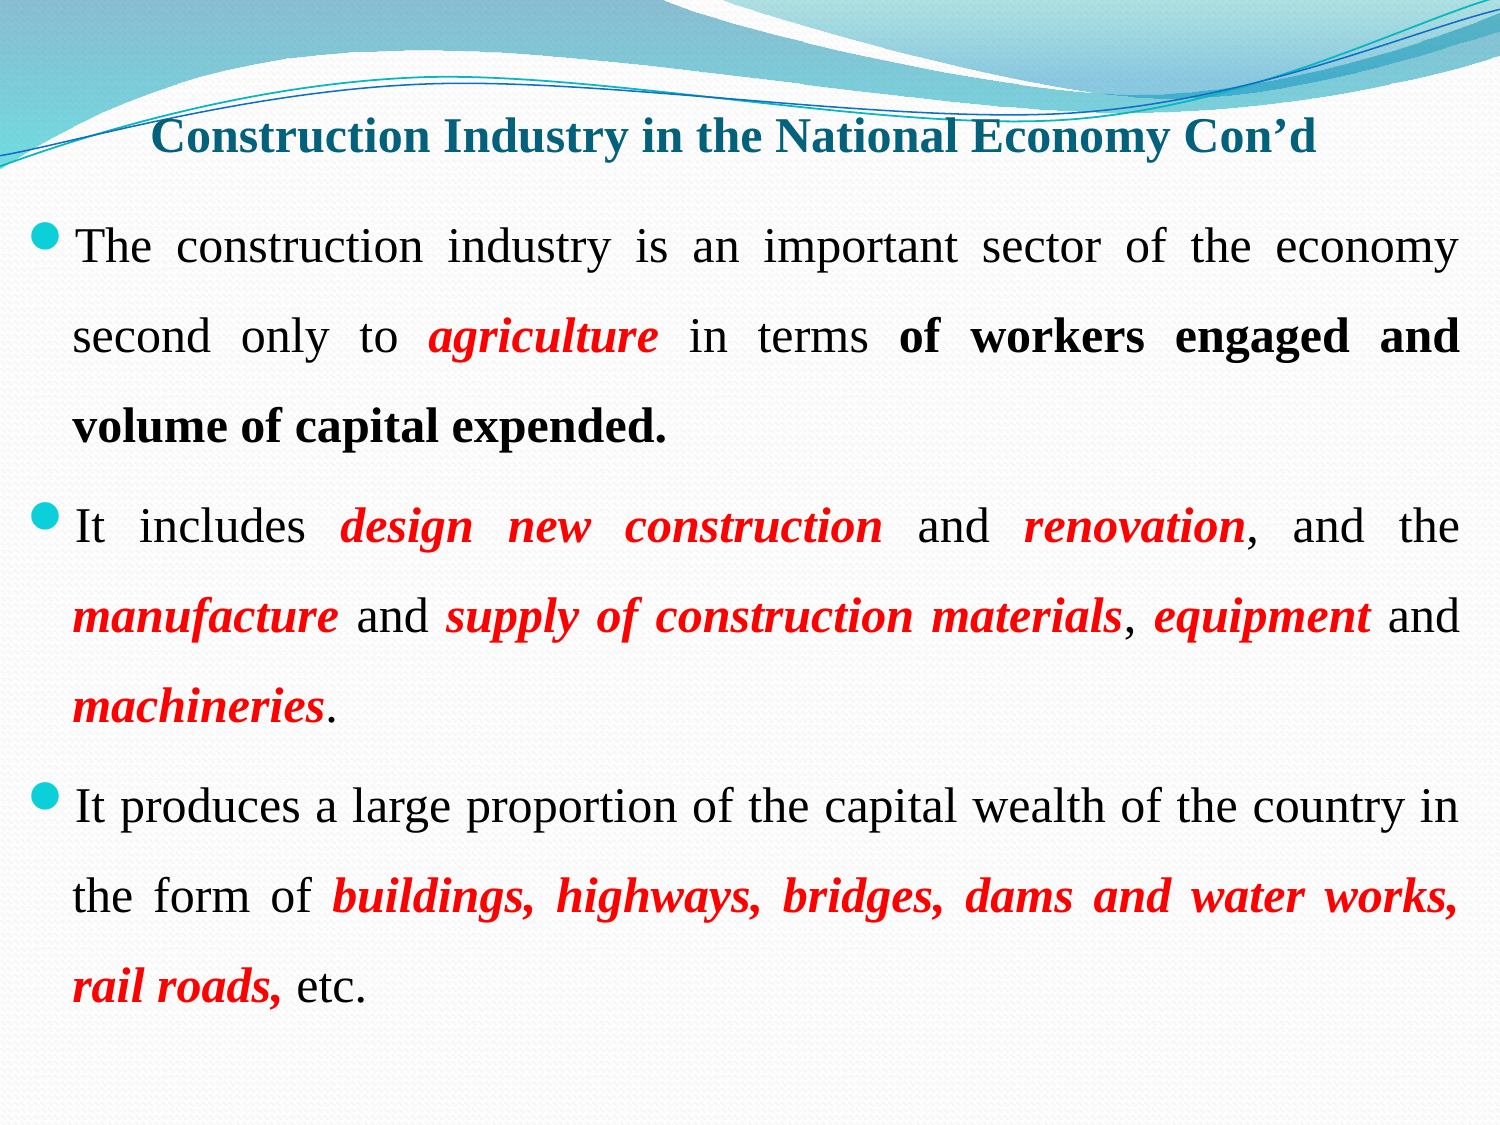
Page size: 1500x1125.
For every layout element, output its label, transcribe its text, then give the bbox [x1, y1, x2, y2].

list The construction industry is an important sector of the economy second only to agriculture in terms of workers engaged and volume of capital expended. It includes design new construction and renovation, and the manufacture and supply of construction materials, equipment and machineries. It produces a large proportion of the capital wealth of the country in the form of buildings, highways, bridges, dams and water works, rail roads, etc. [12, 174, 1475, 1050]
title Construction Industry in the National Economy Con’d [150, 87, 1425, 163]
